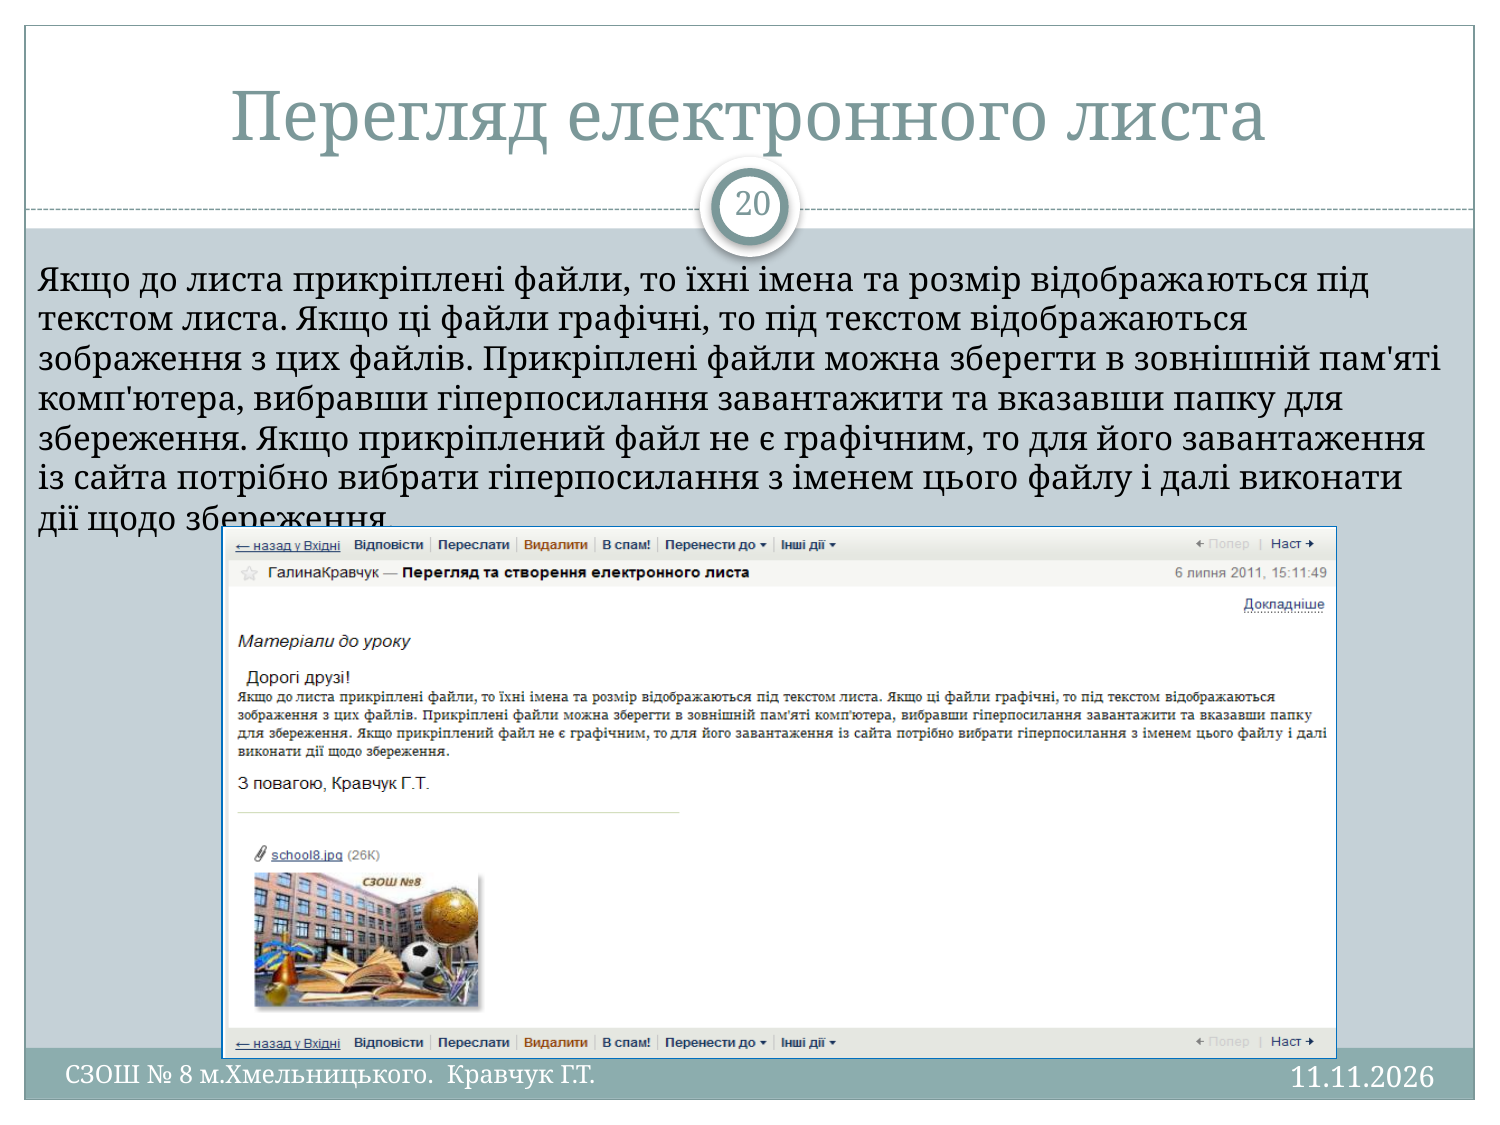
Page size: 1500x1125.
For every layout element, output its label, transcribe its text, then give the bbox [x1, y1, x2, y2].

picture [222, 527, 1337, 1059]
slide_number 20 [715, 168, 791, 241]
title Перегляд електронного листа [49, 37, 1450, 162]
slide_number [950, 1050, 1450, 1111]
footer СЗОШ № 8 м.Хмельницького. Кравчук Г.Т. [50, 1051, 638, 1112]
list Якщо до листа прикріплені файли, то їхні імена та розмір відобража­ються під текстом листа. Якщо ці файли графічні, то під текстом відобра­жаються зображення з цих файлів. Прикріплені файли можна зберегти в зовнішній пам'яті комп'ютера, вибравши гіперпосилання завантажити та вказавши папку для збереження. Якщо прикріплений файл не є графічним, то для його завантаження із сайта потрібно вибрати гіперпосилання з іменем цього файлу і далі виконати дії щодо збереження. [23, 250, 1465, 551]
